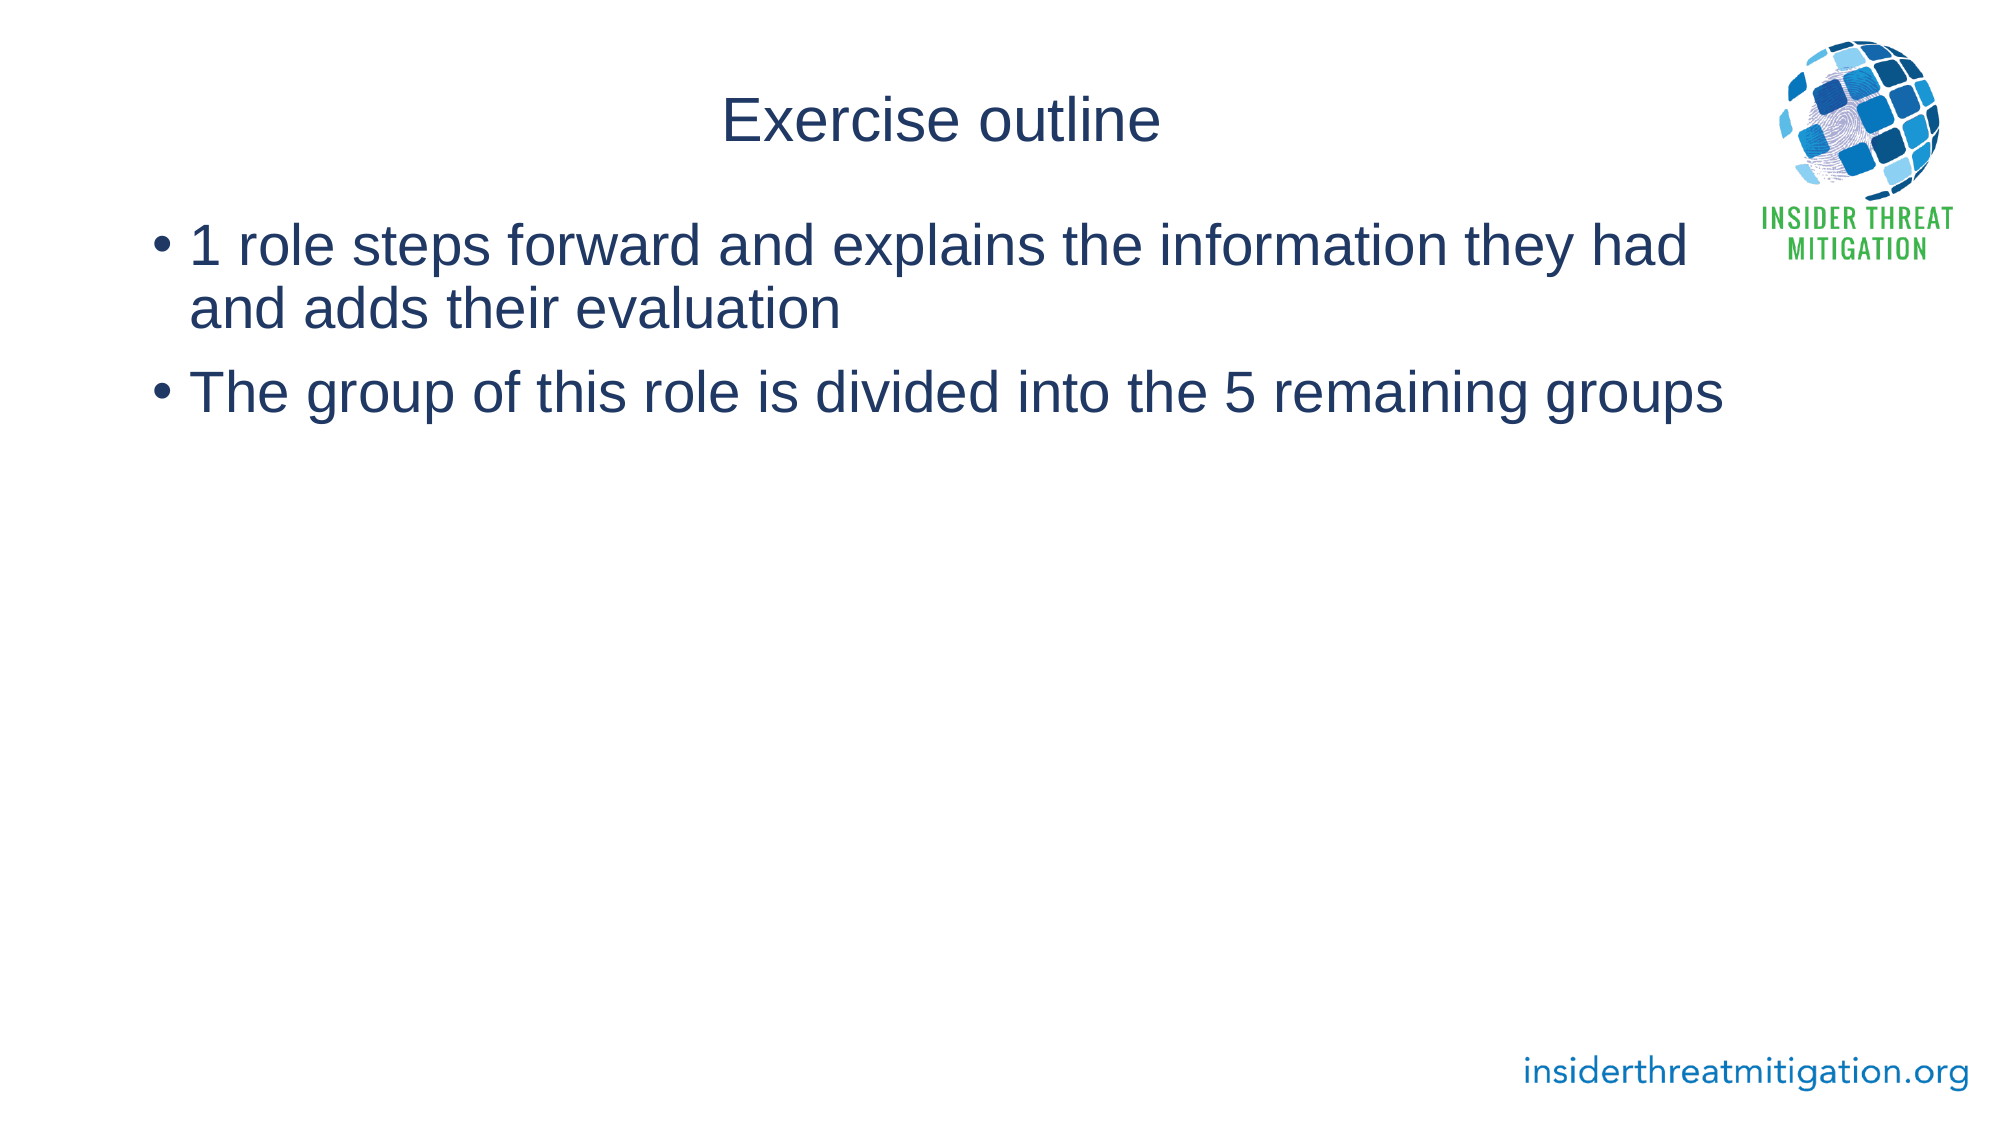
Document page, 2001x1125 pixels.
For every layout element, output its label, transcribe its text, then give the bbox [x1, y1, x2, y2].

title Exercise outline [137, 59, 1748, 183]
list 1 role steps forward and explains the information they had and adds their evaluation The group of this role is divided into the 5 remaining groups [137, 207, 1748, 1014]
picture [1478, 994, 2000, 1125]
picture [1758, 20, 1968, 281]
